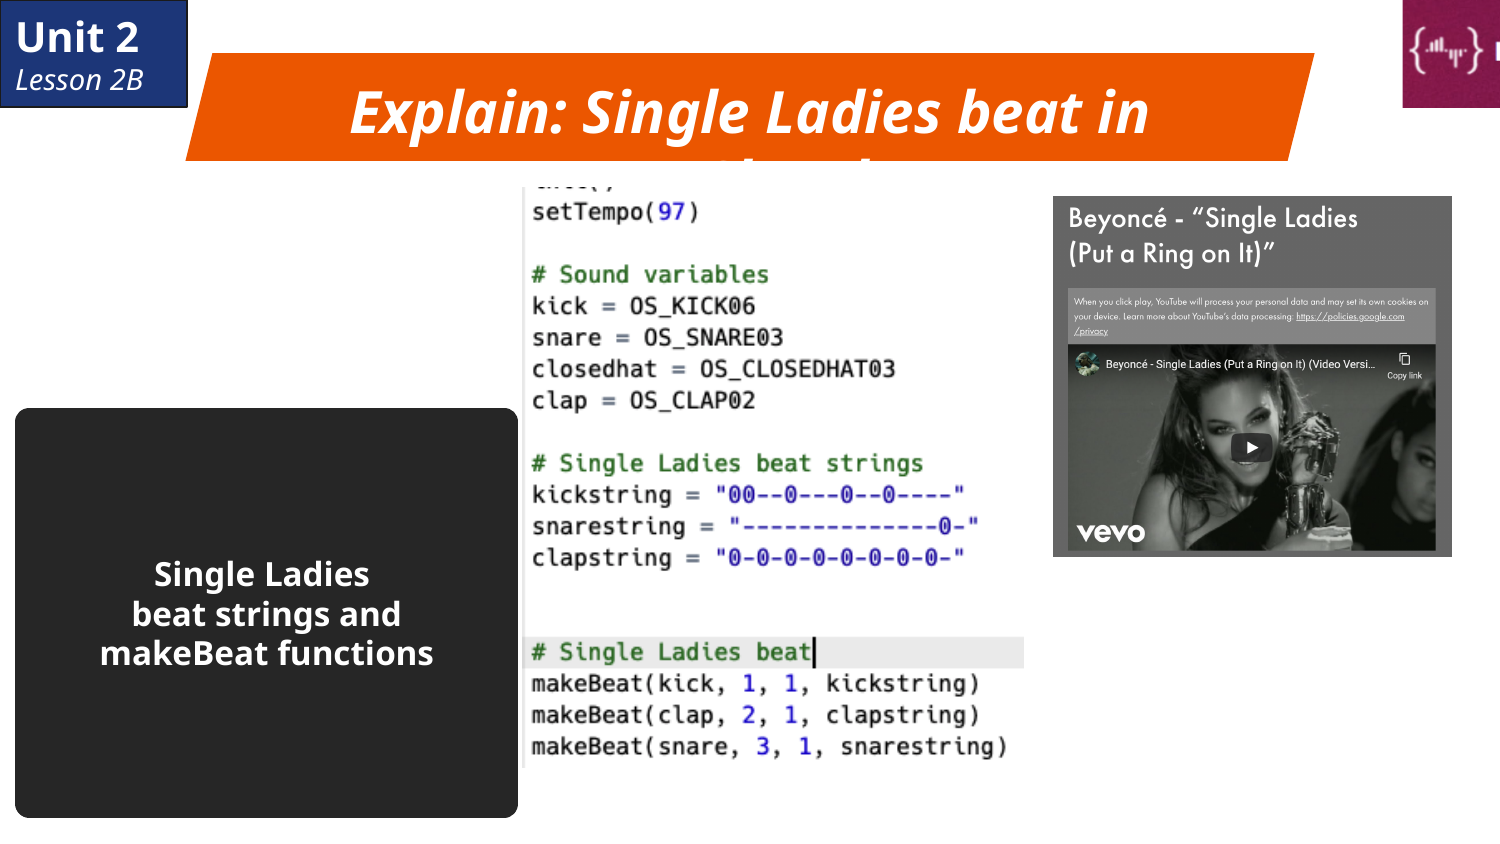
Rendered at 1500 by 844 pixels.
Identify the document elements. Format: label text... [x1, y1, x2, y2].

picture [522, 187, 1024, 769]
picture [1402, 0, 1500, 108]
text_box Explain: Single Ladies beat in EarSketch [221, 60, 1279, 155]
text_box [185, 53, 1315, 161]
title Single Ladies beat strings and makeBeat functions [29, 421, 505, 804]
picture [1053, 195, 1452, 557]
text_box Unit 2 Lesson 2B [0, 0, 187, 108]
